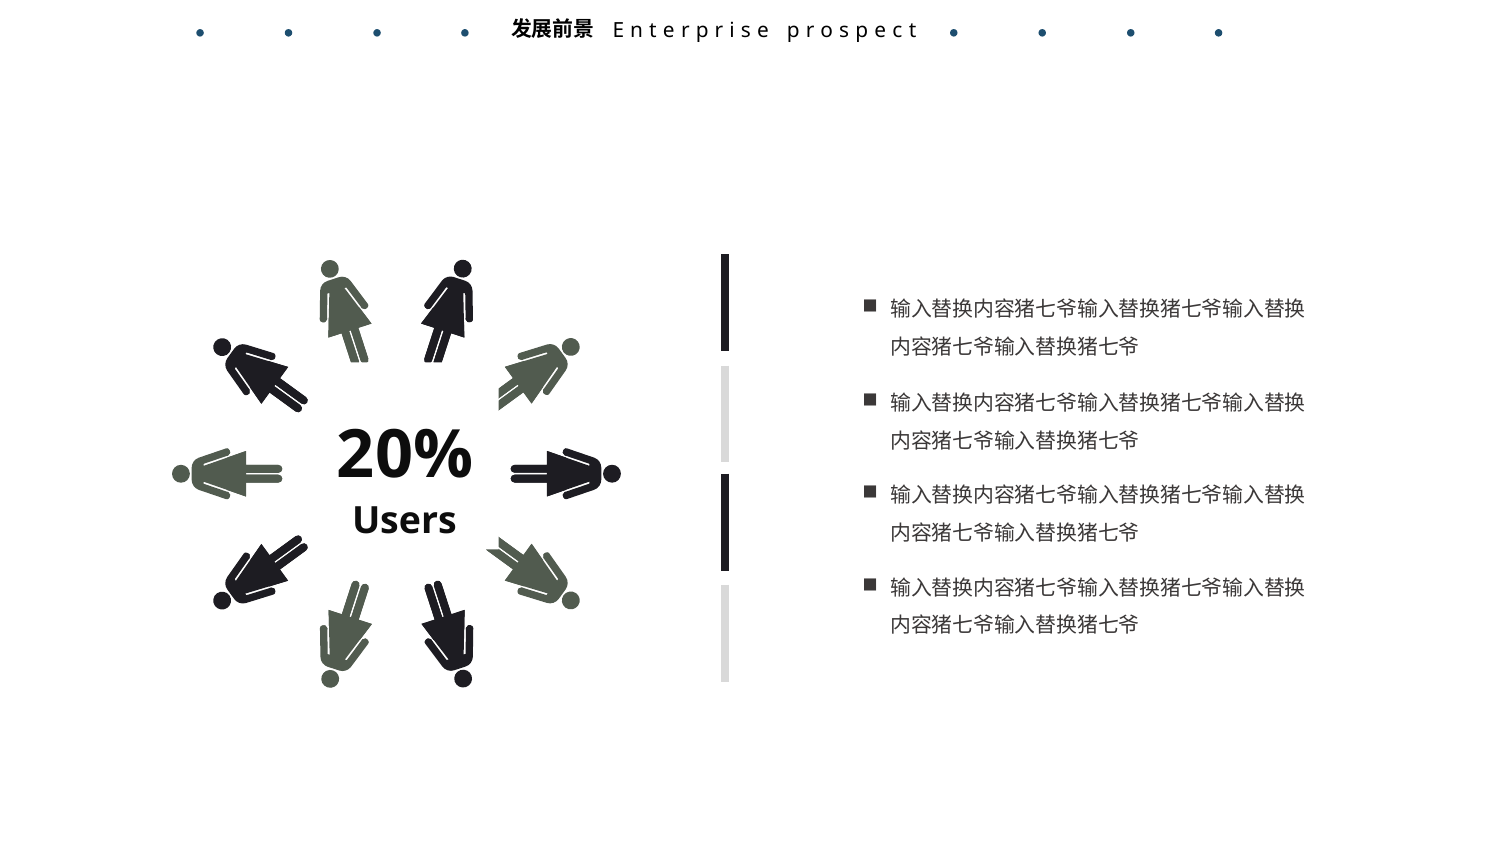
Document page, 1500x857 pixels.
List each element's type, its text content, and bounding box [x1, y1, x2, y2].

text_box 发展前景 [496, 8, 597, 49]
text_box [1037, 27, 1048, 38]
text_box 输入替换内容猪七爷输入替换猪七爷输入替换内容猪七爷输入替换猪七爷 [847, 461, 1332, 552]
text_box [372, 27, 382, 38]
text_box [460, 27, 470, 38]
text_box 输入替换内容猪七爷输入替换猪七爷输入替换内容猪七爷输入替换猪七爷 [847, 370, 1332, 460]
text_box [195, 27, 205, 38]
text_box [283, 27, 294, 38]
text_box 输入替换内容猪七爷输入替换猪七爷输入替换内容猪七爷输入替换猪七爷 [847, 554, 1332, 645]
text_box [1125, 27, 1136, 38]
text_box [171, 252, 621, 696]
text_box [1213, 27, 1224, 38]
text_box Enterprise prospect [597, 8, 958, 49]
text_box 输入替换内容猪七爷输入替换猪七爷输入替换内容猪七爷输入替换猪七爷 [847, 276, 1332, 366]
